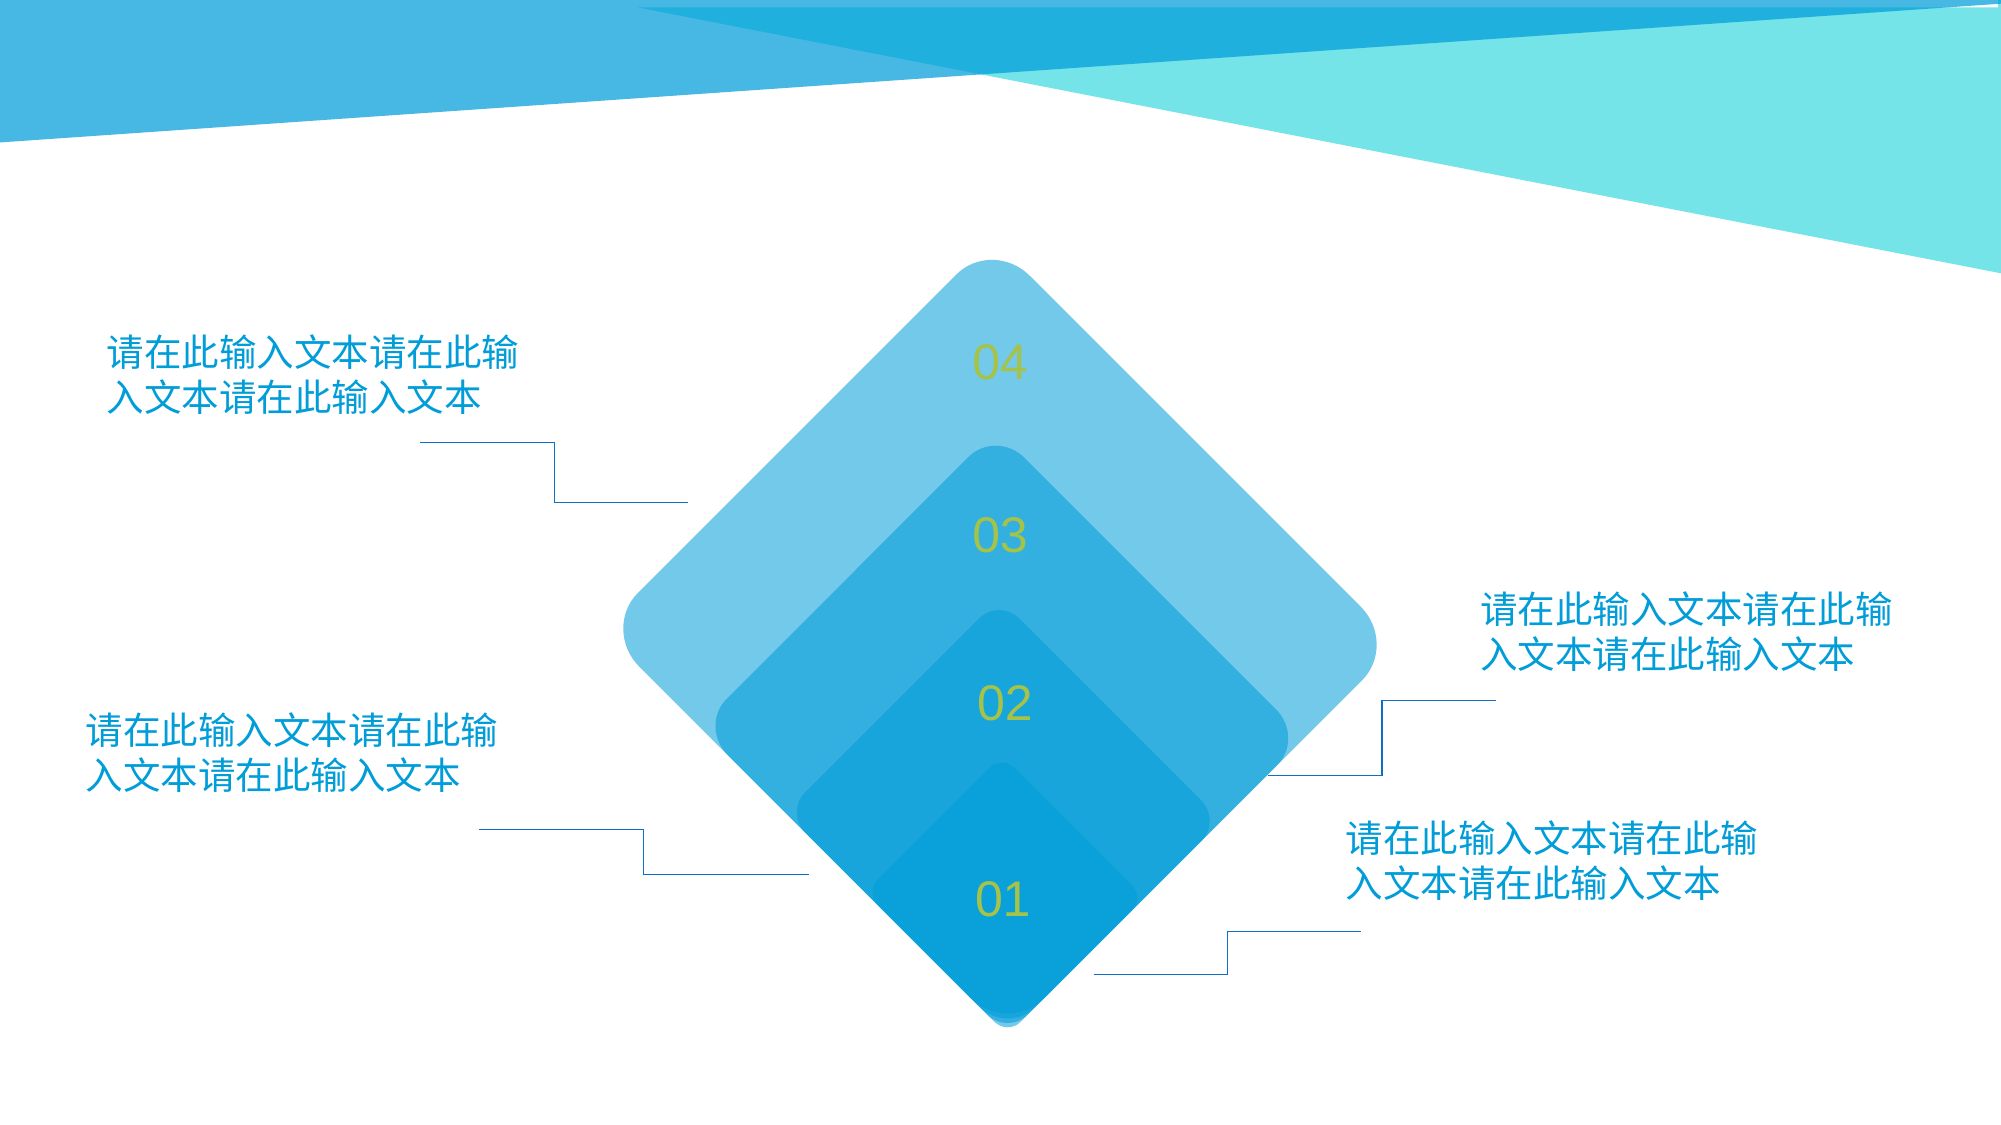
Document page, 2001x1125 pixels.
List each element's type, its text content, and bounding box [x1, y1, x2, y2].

text_box [714, 444, 1269, 838]
text_box 03 [943, 494, 1057, 570]
text_box 请在此输入文本请在此输入文本请在此输入文本 [1331, 807, 1785, 958]
text_box 请在此输入文本请在此输入文本请在此输入文本 [71, 700, 525, 850]
text_box 01 [946, 859, 1060, 935]
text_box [420, 442, 688, 503]
text_box [622, 258, 1378, 751]
text_box 02 [948, 663, 1062, 738]
text_box [871, 761, 1139, 1029]
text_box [1268, 700, 1496, 776]
text_box 请在此输入文本请在此输入文本请在此输入文本 [91, 321, 546, 472]
text_box 04 [943, 321, 1057, 397]
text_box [478, 829, 809, 875]
text_box 请在此输入文本请在此输入文本请在此输入文本 [1465, 578, 1920, 729]
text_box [1093, 931, 1361, 975]
text_box [795, 609, 1211, 908]
